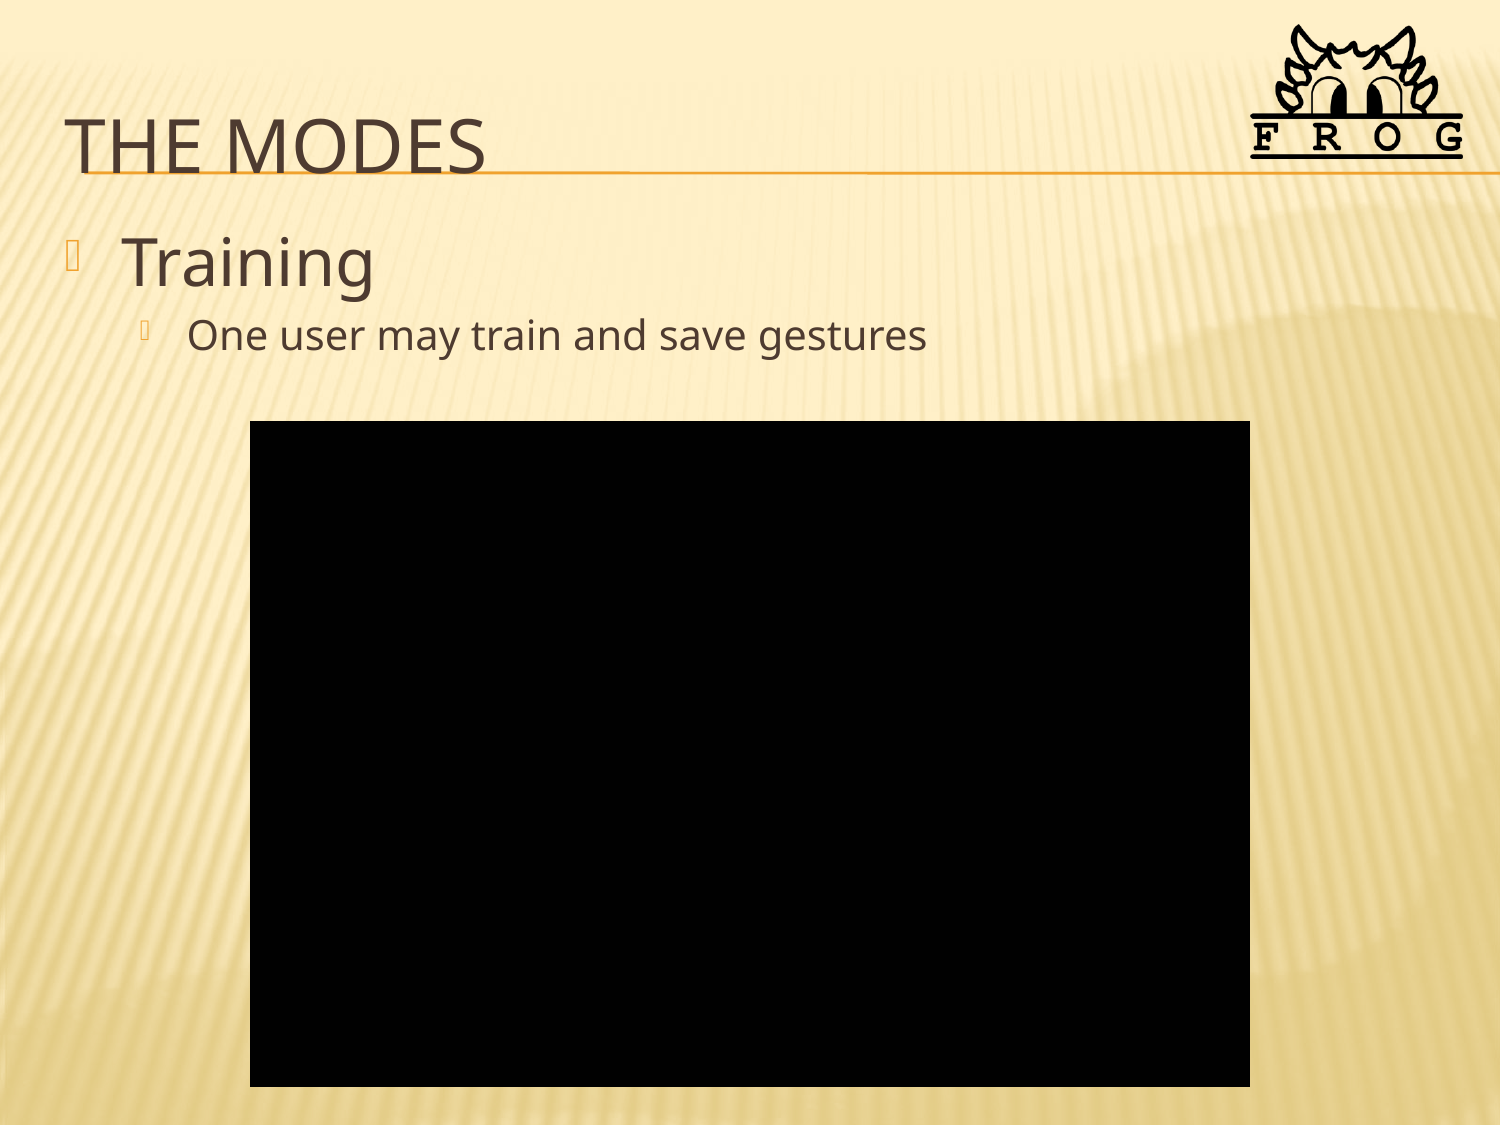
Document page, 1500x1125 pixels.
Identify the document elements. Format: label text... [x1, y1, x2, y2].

picture [1249, 24, 1463, 159]
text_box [249, 420, 1251, 1088]
title The Modes [50, 75, 1475, 212]
list Training One user may train and save gestures [50, 212, 1475, 955]
